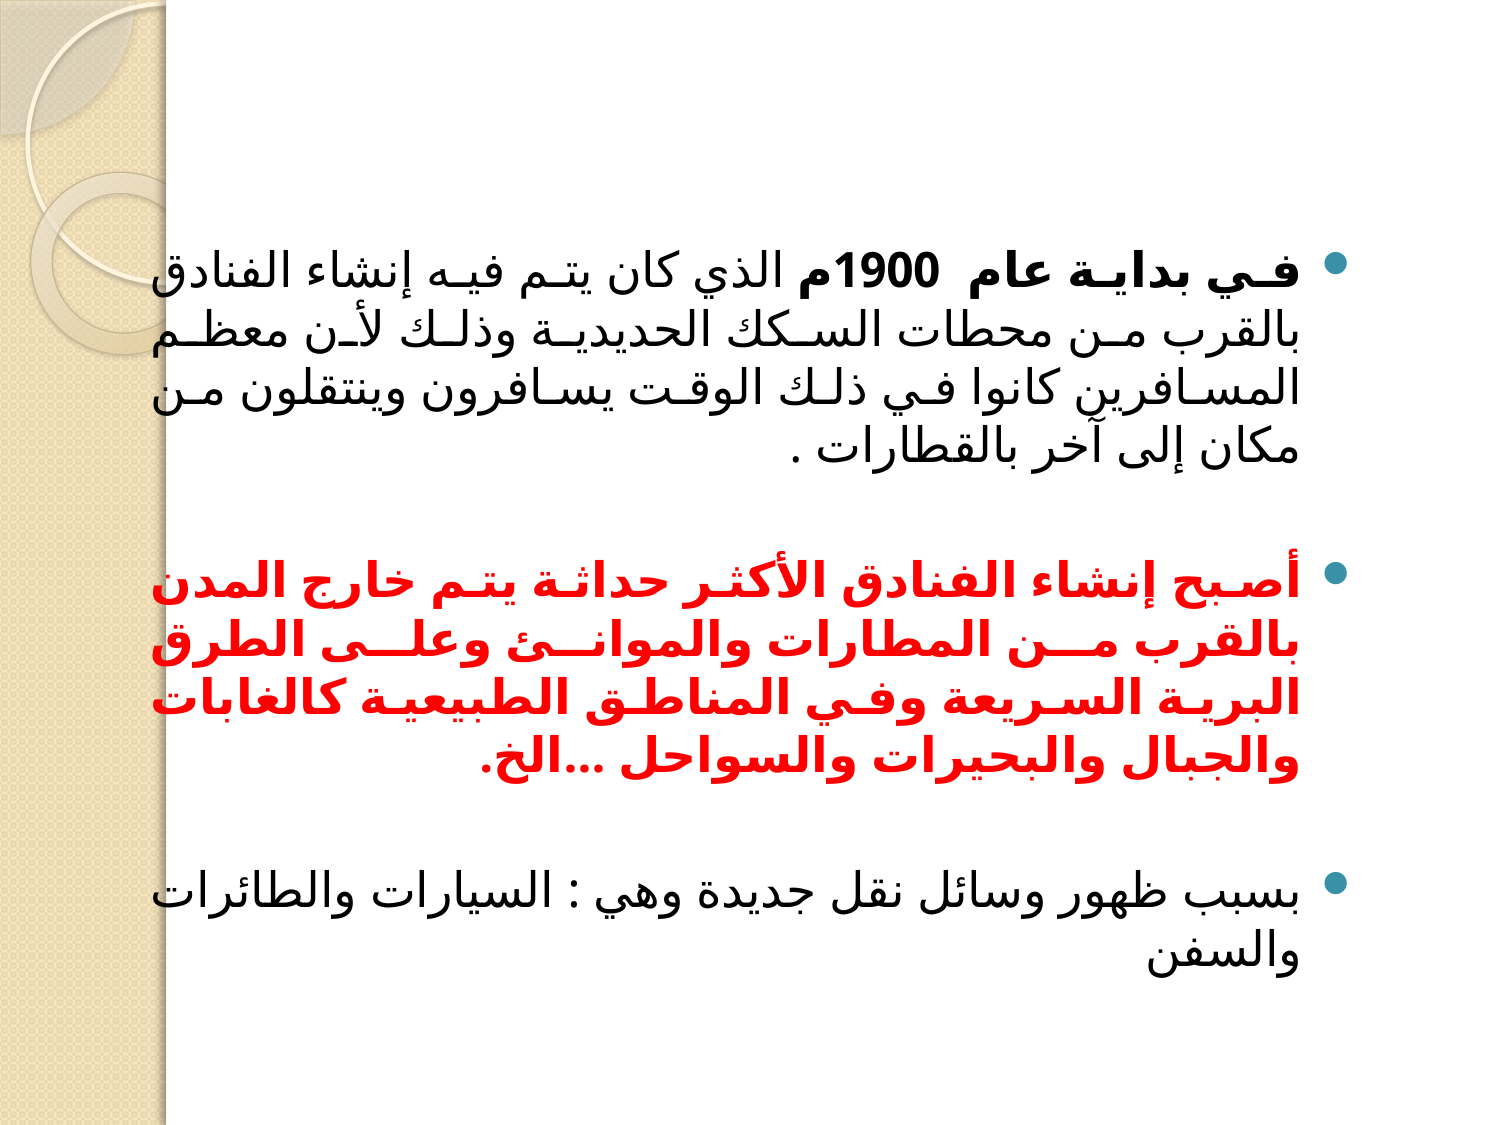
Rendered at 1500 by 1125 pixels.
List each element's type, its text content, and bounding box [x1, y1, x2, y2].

list في بداية عام 1900م الذي كان يتم فيه إنشاء الفنادق بالقرب من محطات السكك الحديدية وذلك لأن معظم المسافرين كانوا في ذلك الوقت يسافرون وينتقلون من مكان إلى آخر بالقطارات . أصبح إنشاء الفنادق الأكثر حداثة يتم خارج المدن بالقرب من المطارات والموانئ وعلى الطرق البرية السريعة وفي المناطق الطبيعية كالغابات والجبال والبحيرات والسواحل ...الخ. بسبب ظهور وسائل نقل جديدة وهي : السيارات والطائرات والسفن [135, 231, 1365, 988]
